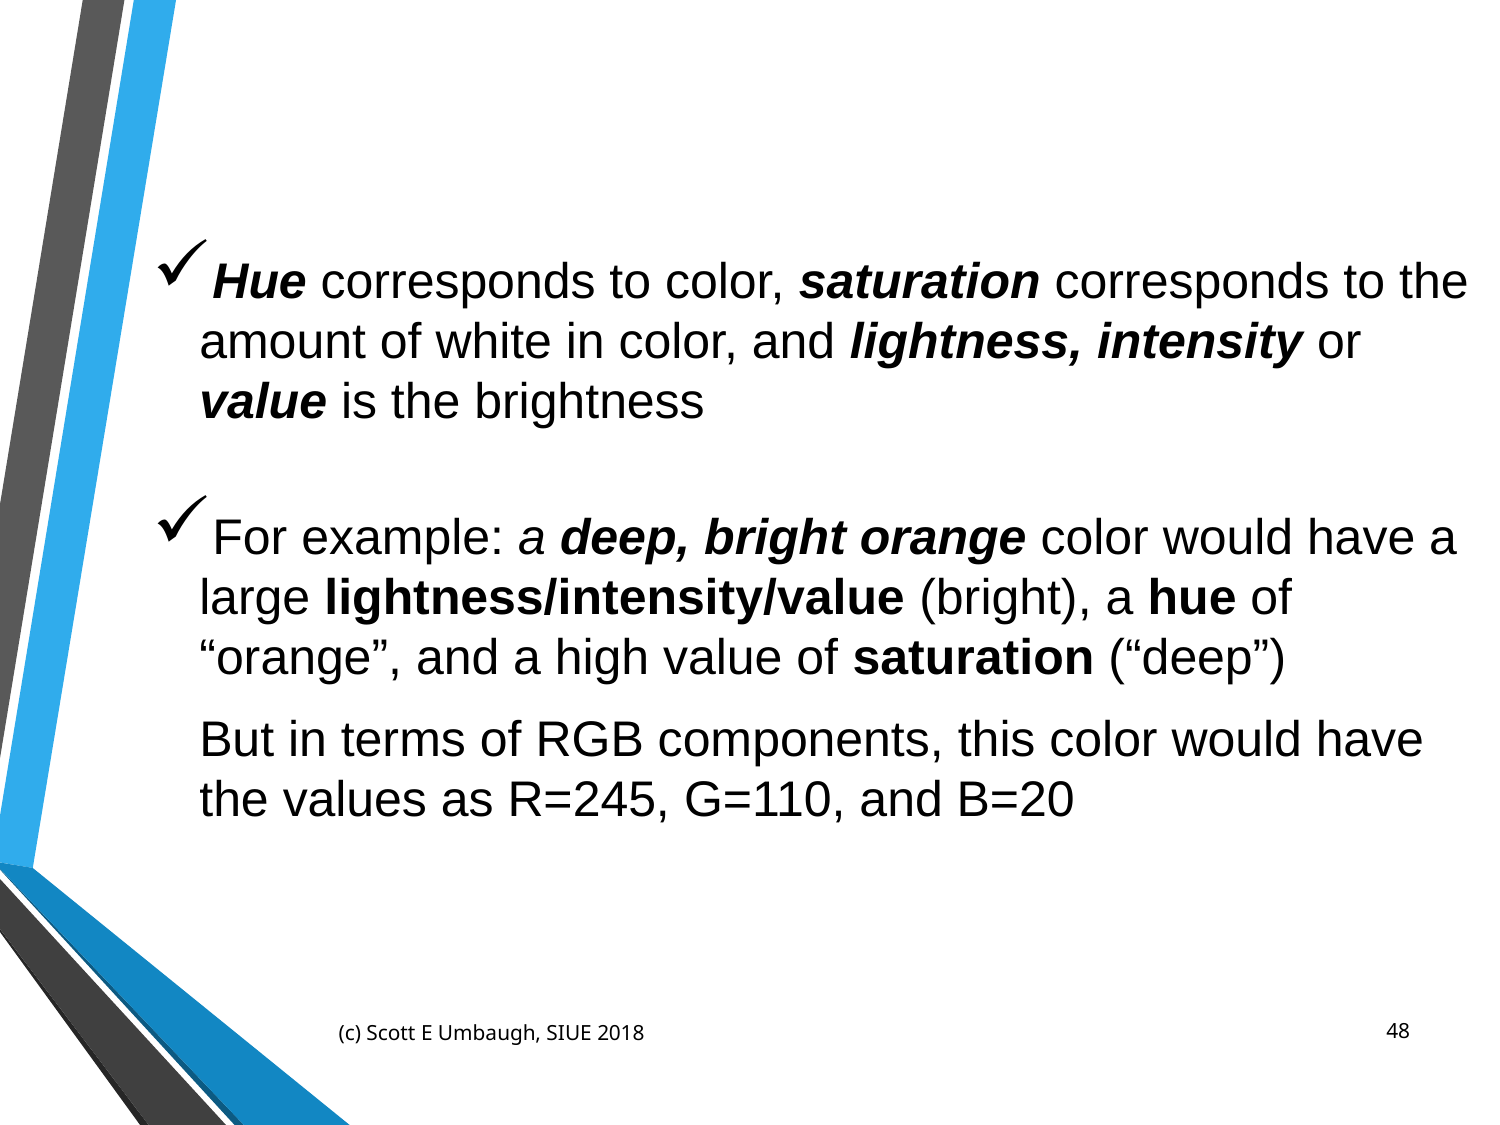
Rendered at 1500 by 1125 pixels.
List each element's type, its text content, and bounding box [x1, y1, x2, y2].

footer (c) Scott E Umbaugh, SIUE 2018 [323, 1001, 1196, 1062]
slide_number 48 [1354, 1001, 1425, 1062]
list Hue corresponds to color, saturation corresponds to the amount of white in color, and lightness, intensity or value is the brightness For example: a deep, bright orange color would have a large lightness/intensity/value (bright), a hue of “orange”, and a high value of saturation (“deep”) But in terms of RGB components, this color would have the values as R=245, G=110, and B=20 [137, 174, 1488, 900]
